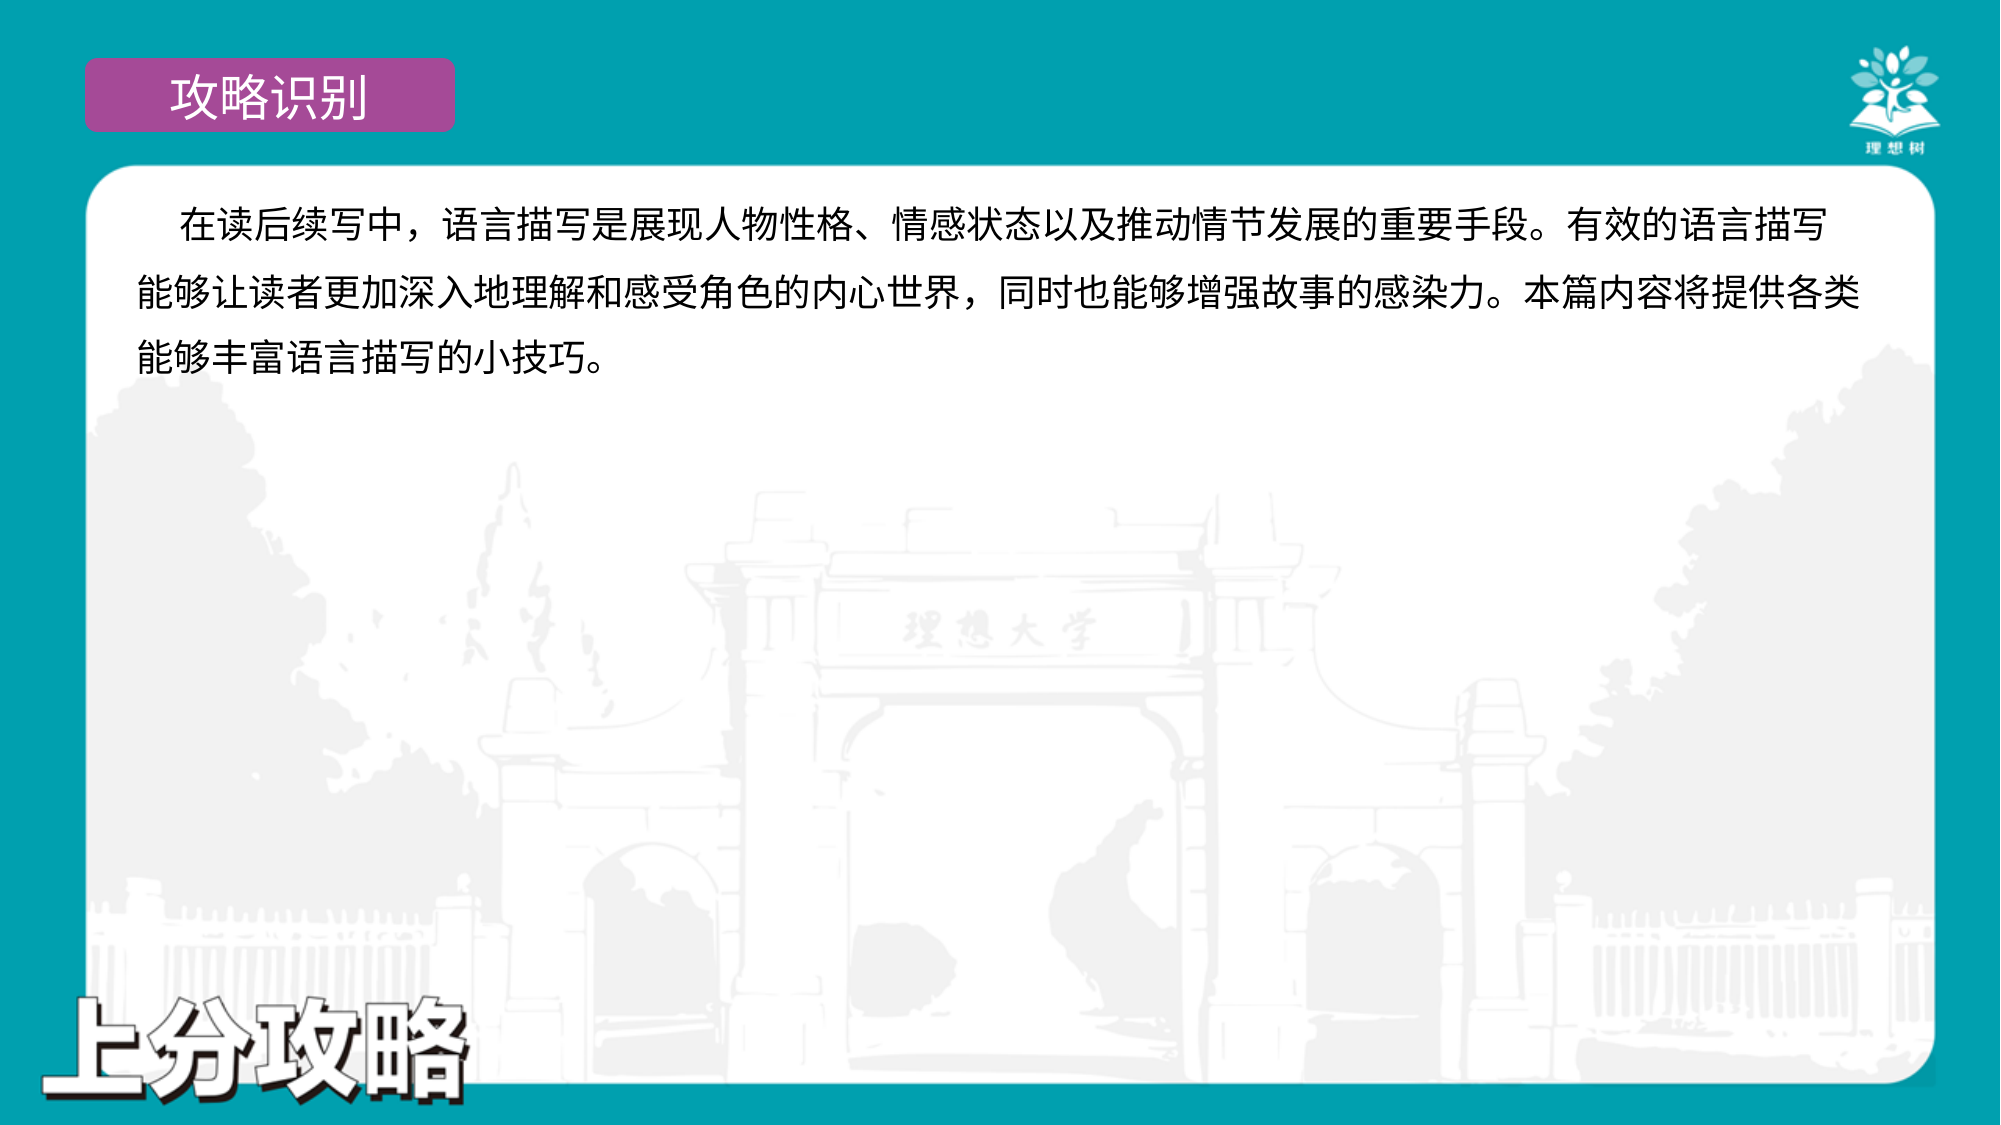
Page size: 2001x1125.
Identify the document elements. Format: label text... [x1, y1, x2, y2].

picture [0, 0, 2000, 1125]
text_box 在读后续写中，语言描写是展现人物性格、情感状态以及推动情节发展的重要手段。有效的语言描写 能够让读者更加深入地理解和感受角色的内心世界，同时也能够增强故事的感染力。本篇内容将提供各类 能够丰富语言描写的小技巧。 [136, 176, 1865, 373]
